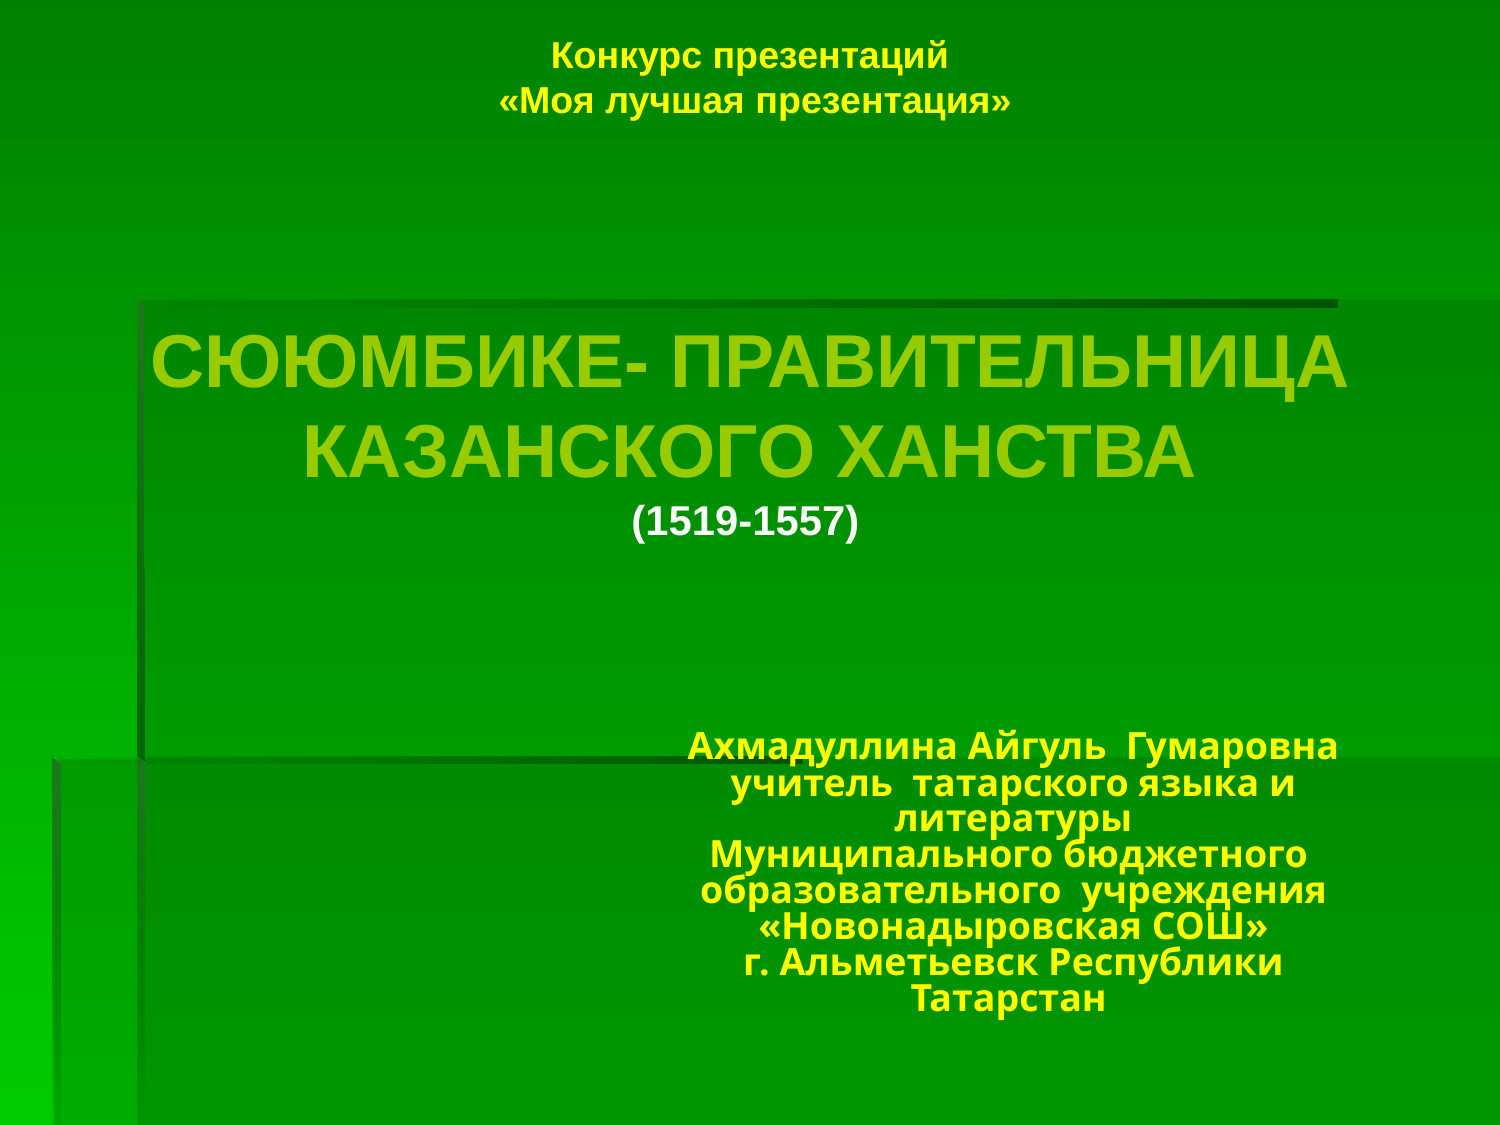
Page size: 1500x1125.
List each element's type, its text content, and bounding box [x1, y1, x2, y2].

text_box Сююмбике- Правительница Казанского ханства [70, 304, 1430, 500]
text_box (1519-1557) [330, 486, 1161, 552]
text_box Ахмадуллина Айгуль Гумаровна учитель татарского языка и литературы Муниципального бюджетного образовательного учреждения «Новонадыровская СОШ» г. Альметьевск Республики Татарстан [632, 714, 1395, 1063]
text_box Конкурс презентаций «Моя лучшая презентация» [374, 23, 1125, 129]
